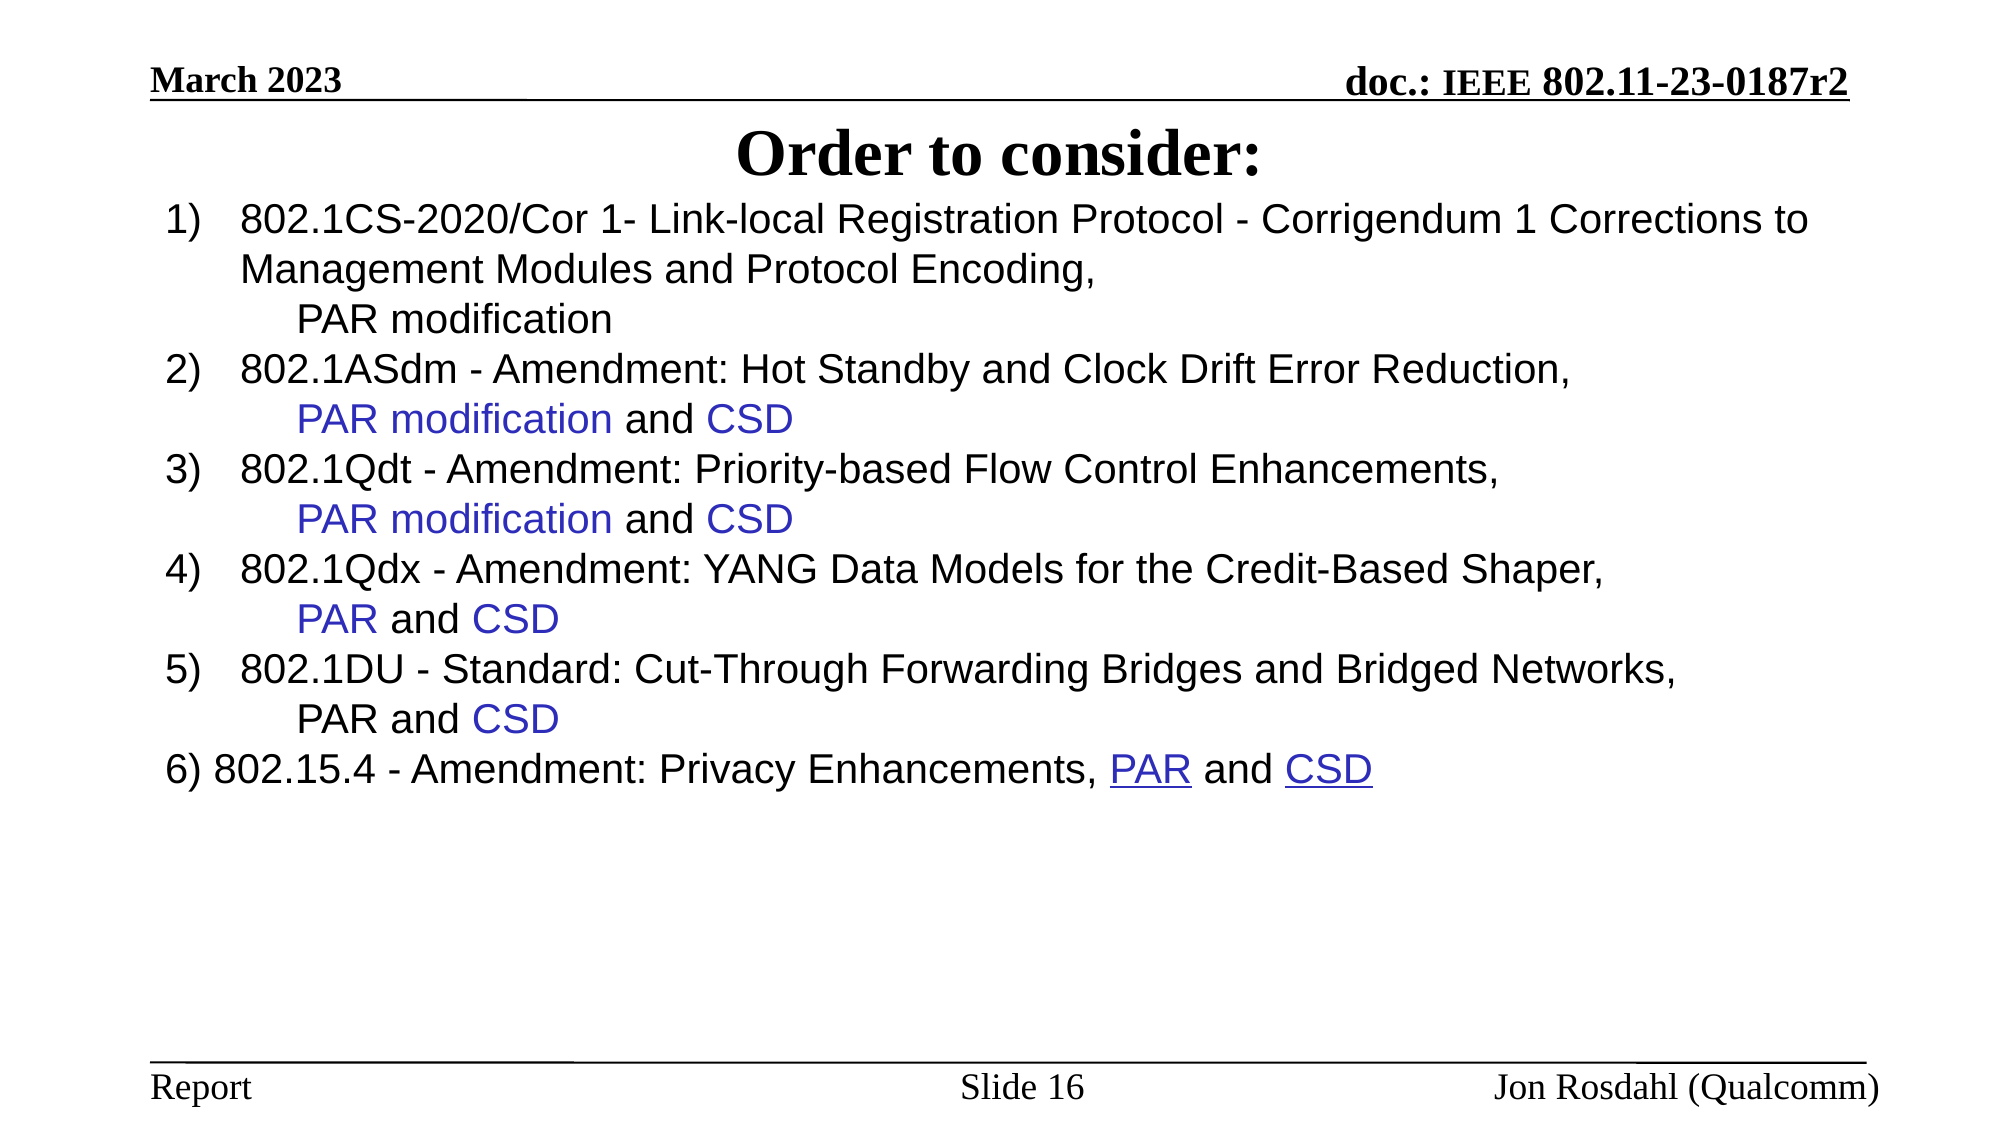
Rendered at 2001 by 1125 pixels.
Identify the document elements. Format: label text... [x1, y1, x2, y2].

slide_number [149, 49, 431, 100]
slide_number Slide 16 [950, 1061, 1095, 1125]
title Order to consider: [149, 112, 1850, 184]
list 802.1CS-2020/Cor 1- Link-local Registration Protocol - Corrigendum 1 Corrections to Management Modules and Protocol Encoding, PAR modification 802.1ASdm - Amendment: Hot Standby and Clock Drift Error Reduction, PAR modification and CSD 802.1Qdt - Amendment: Priority-based Flow Control Enhancements, PAR modification and CSD 802.1Qdx - Amendment: YANG Data Models for the Credit-Based Shaper, PAR and CSD 802.1DU - Standard: Cut-Through Forwarding Bridges and Bridged Networks, PAR and CSD 6) 802.15.4 - Amendment: Privacy Enhancements, PAR and CSD [149, 184, 1850, 850]
footer Jon Rosdahl (Qualcomm) [1436, 1061, 1881, 1108]
